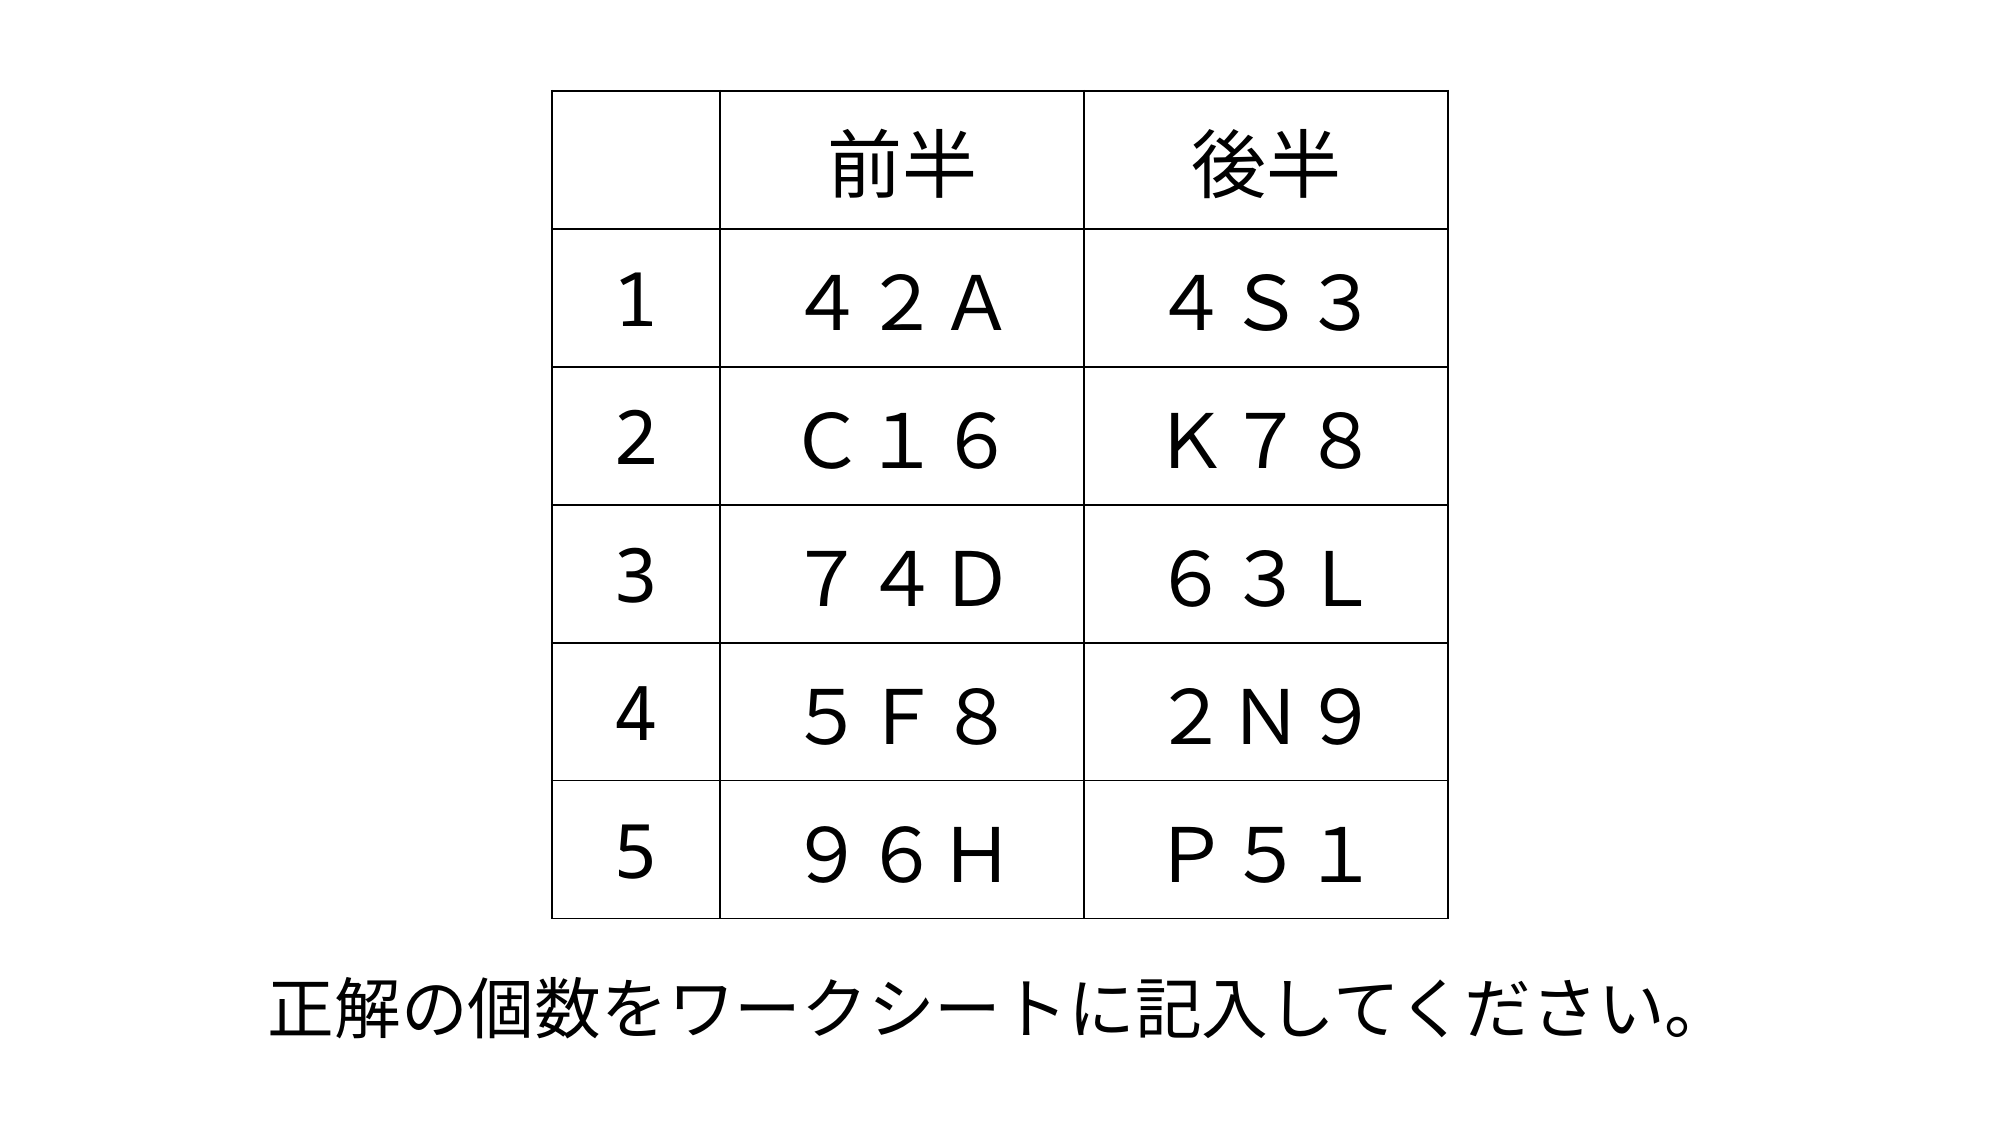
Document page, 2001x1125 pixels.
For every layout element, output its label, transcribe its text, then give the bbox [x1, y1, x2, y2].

table_cell ７４Ｄ [721, 506, 1083, 642]
table_cell 4 [553, 644, 719, 780]
table_cell ５Ｆ８ [721, 644, 1083, 780]
table_cell ４２Ａ [721, 230, 1083, 366]
table_header 後半 [1085, 92, 1447, 228]
table_cell Ｋ７８ [1085, 368, 1447, 504]
table_cell ６３Ｌ [1085, 506, 1447, 642]
table_cell ９６Ｈ [721, 781, 1083, 918]
table_cell Ｃ１６ [721, 368, 1083, 504]
table_cell ２Ｎ９ [1085, 644, 1447, 780]
text_box 正解の個数をワークシートに記入してください。 [252, 959, 1748, 1055]
table_header 前半 [721, 92, 1083, 228]
table_cell ４Ｓ３ [1085, 230, 1447, 366]
table_cell 3 [553, 506, 719, 642]
table_cell 1 [553, 230, 719, 366]
table_header [553, 92, 719, 228]
table_cell 2 [553, 368, 719, 504]
table_cell Ｐ５１ [1085, 781, 1447, 918]
table_cell 5 [553, 781, 719, 918]
